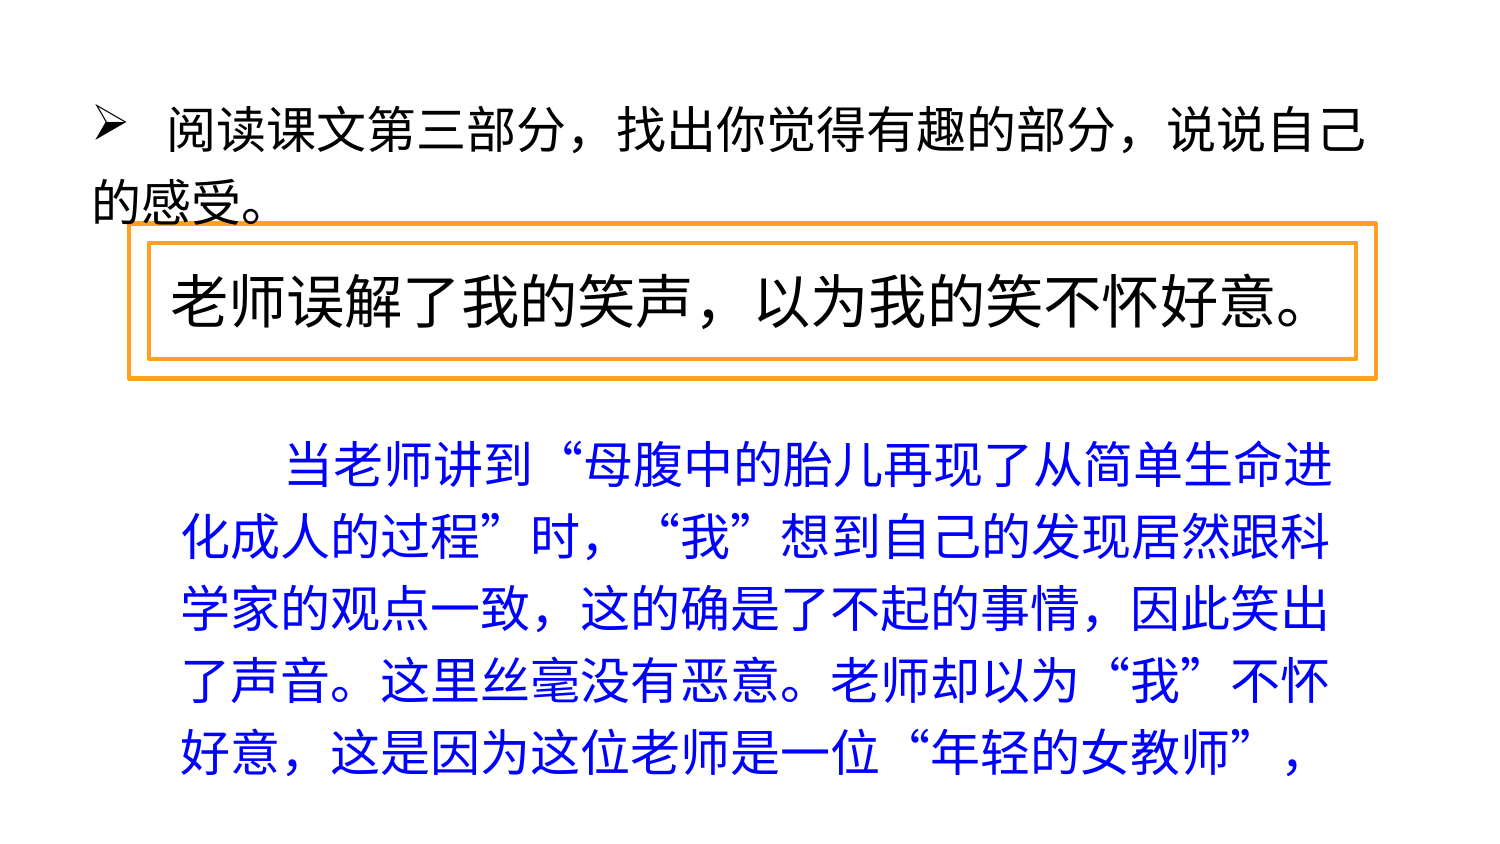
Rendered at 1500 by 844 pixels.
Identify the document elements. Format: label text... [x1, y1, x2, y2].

text_box 老师误解了我的笑声，以为我的笑不怀好意。 [155, 258, 1363, 343]
text_box 当老师讲到“母腹中的胎儿再现了从简单生命进化成人的过程”时，“我”想到自己的发现居然跟科学家的观点一致，这的确是了不起的事情，因此笑出了声音。这里丝毫没有恶意。老师却以为“我”不怀好意，这是因为这位老师是一位“年轻的女教师”， [166, 413, 1363, 789]
text_box 阅读课文第三部分，找出你觉得有趣的部分，说说自己 的感受。 [76, 79, 1442, 239]
text_box [127, 239, 1378, 381]
